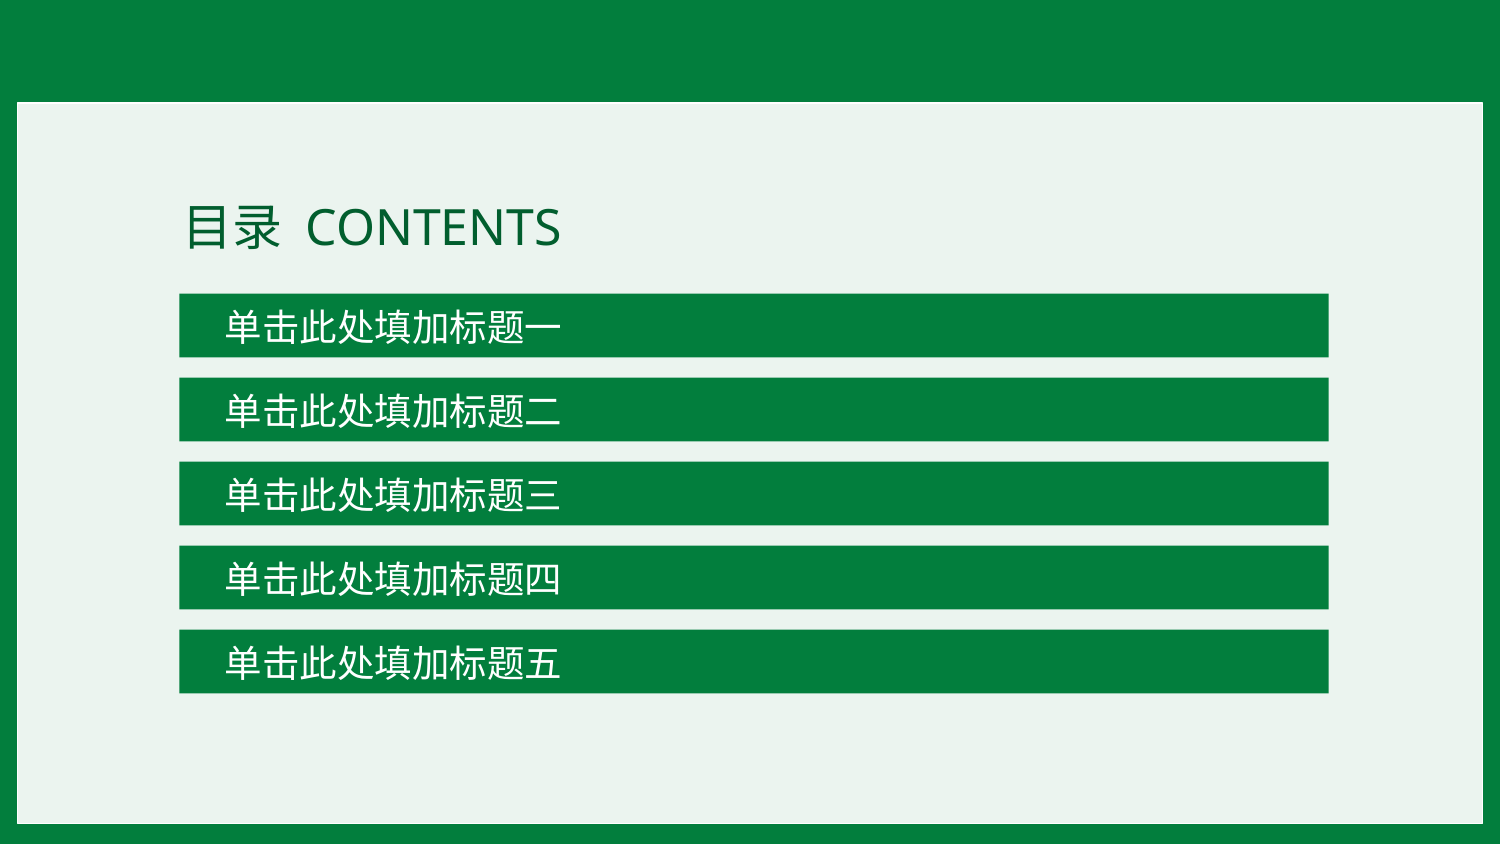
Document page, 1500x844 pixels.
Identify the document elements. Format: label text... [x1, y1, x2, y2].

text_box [133, 377, 1329, 442]
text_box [133, 461, 1329, 526]
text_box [133, 545, 1329, 610]
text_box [133, 293, 1329, 358]
text_box 目录 CONTENTS [167, 187, 656, 263]
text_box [133, 629, 1329, 694]
